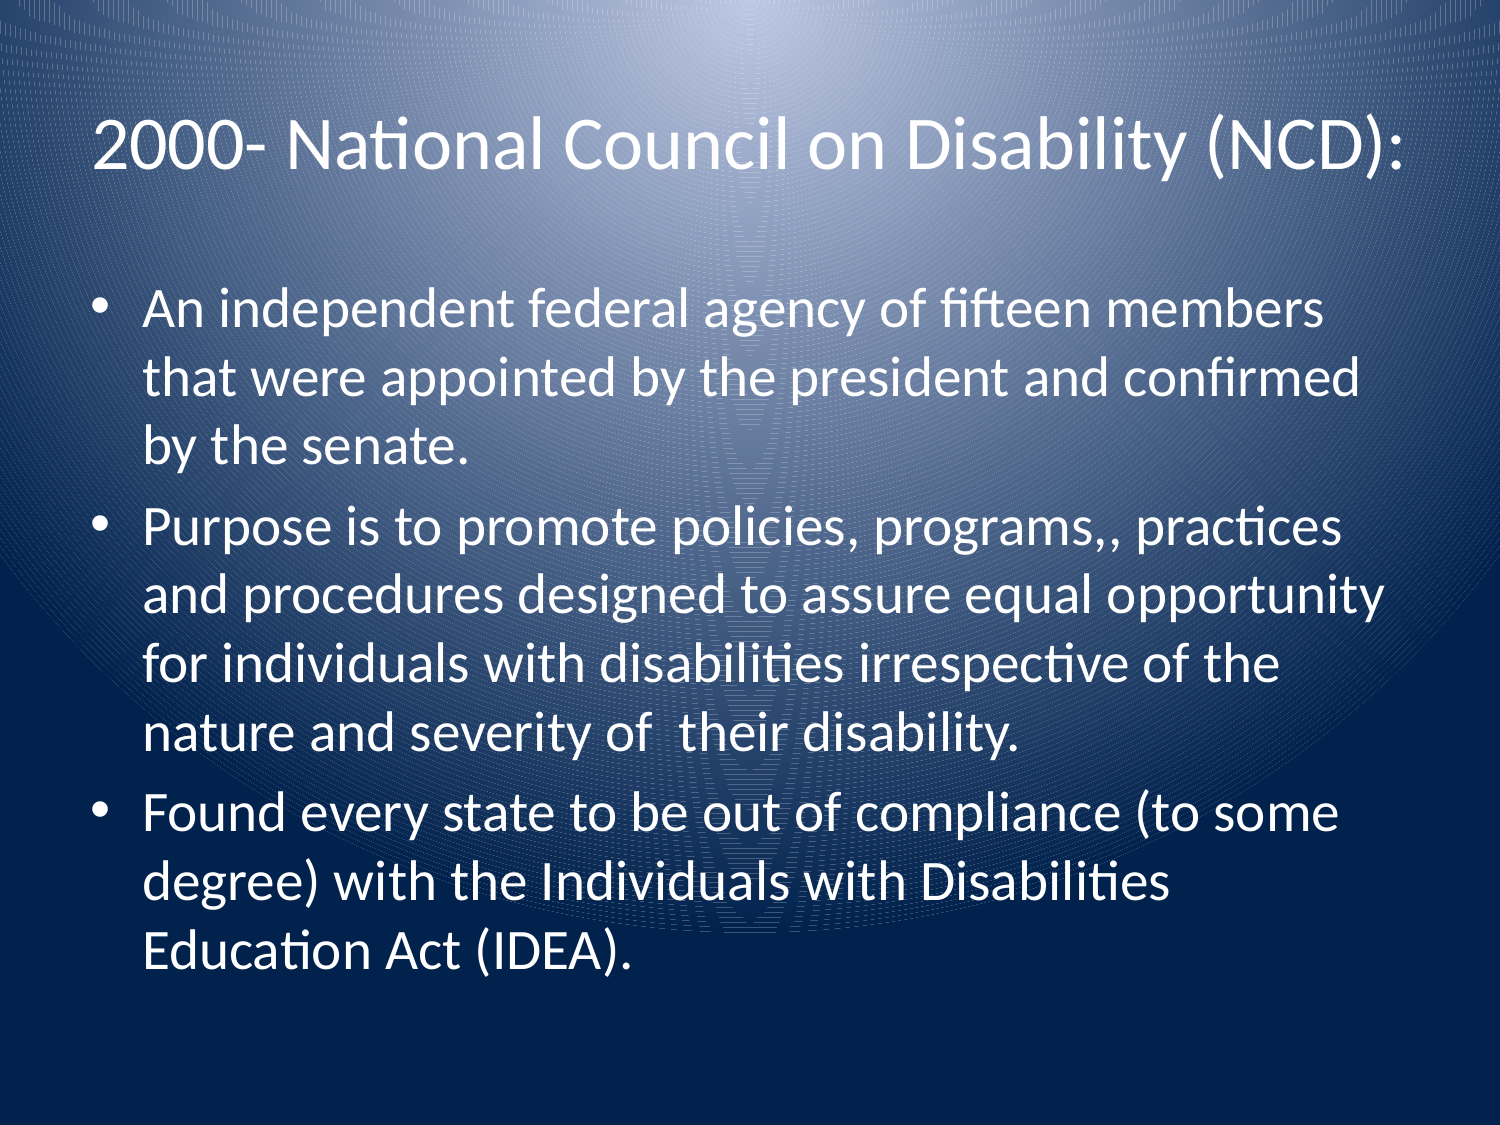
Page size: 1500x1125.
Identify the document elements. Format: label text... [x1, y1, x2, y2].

list An independent federal agency of fifteen members that were appointed by the president and confirmed by the senate. Purpose is to promote policies, programs,, practices and procedures designed to assure equal opportunity for individuals with disabilities irrespective of the nature and severity of their disability. Found every state to be out of compliance (to some degree) with the Individuals with Disabilities Education Act (IDEA). [75, 262, 1425, 1005]
title 2000- National Council on Disability (NCD): [75, 45, 1425, 233]
